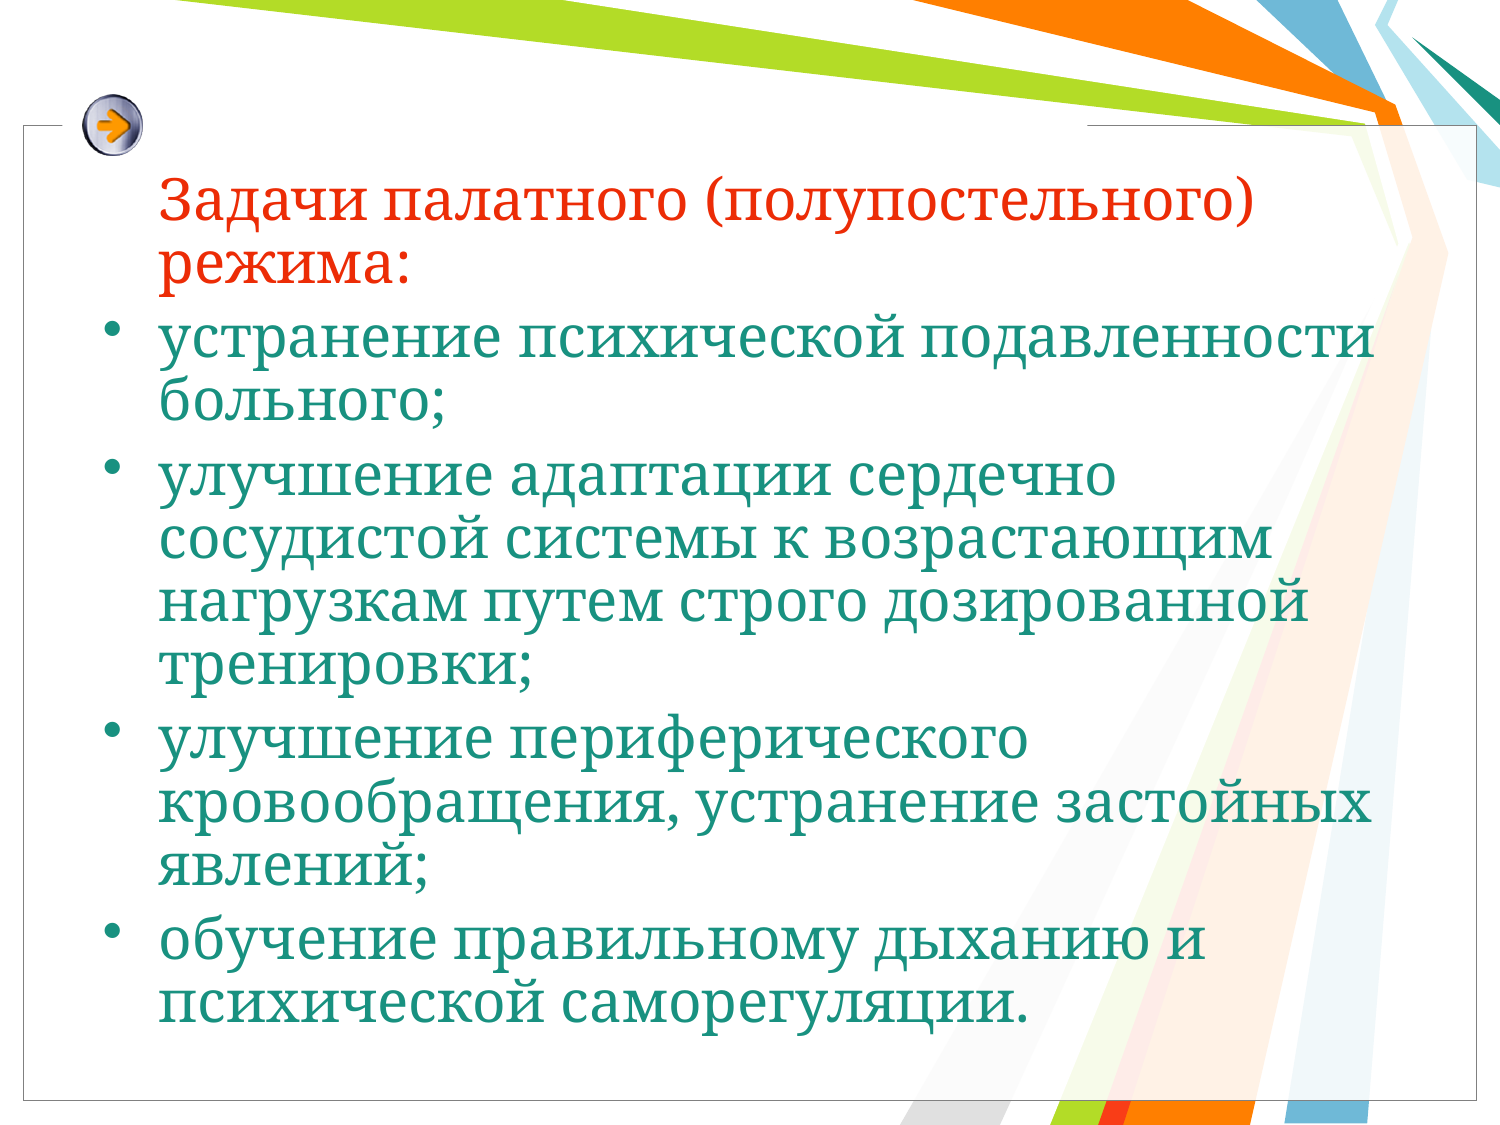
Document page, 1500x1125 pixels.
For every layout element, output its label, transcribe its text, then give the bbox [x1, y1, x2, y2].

list Задачи палатного (полупостельного) режима: устранение психической подавленности больного; улучшение адаптации сердечно­сосудистой системы к возрастающим нагрузкам путем строго дозированной тренировки; улучшение периферического кровообращения, устранение застойных явлений; обучение правильному дыханию и психической саморегуляции. [87, 162, 1438, 988]
picture [82, 94, 143, 156]
